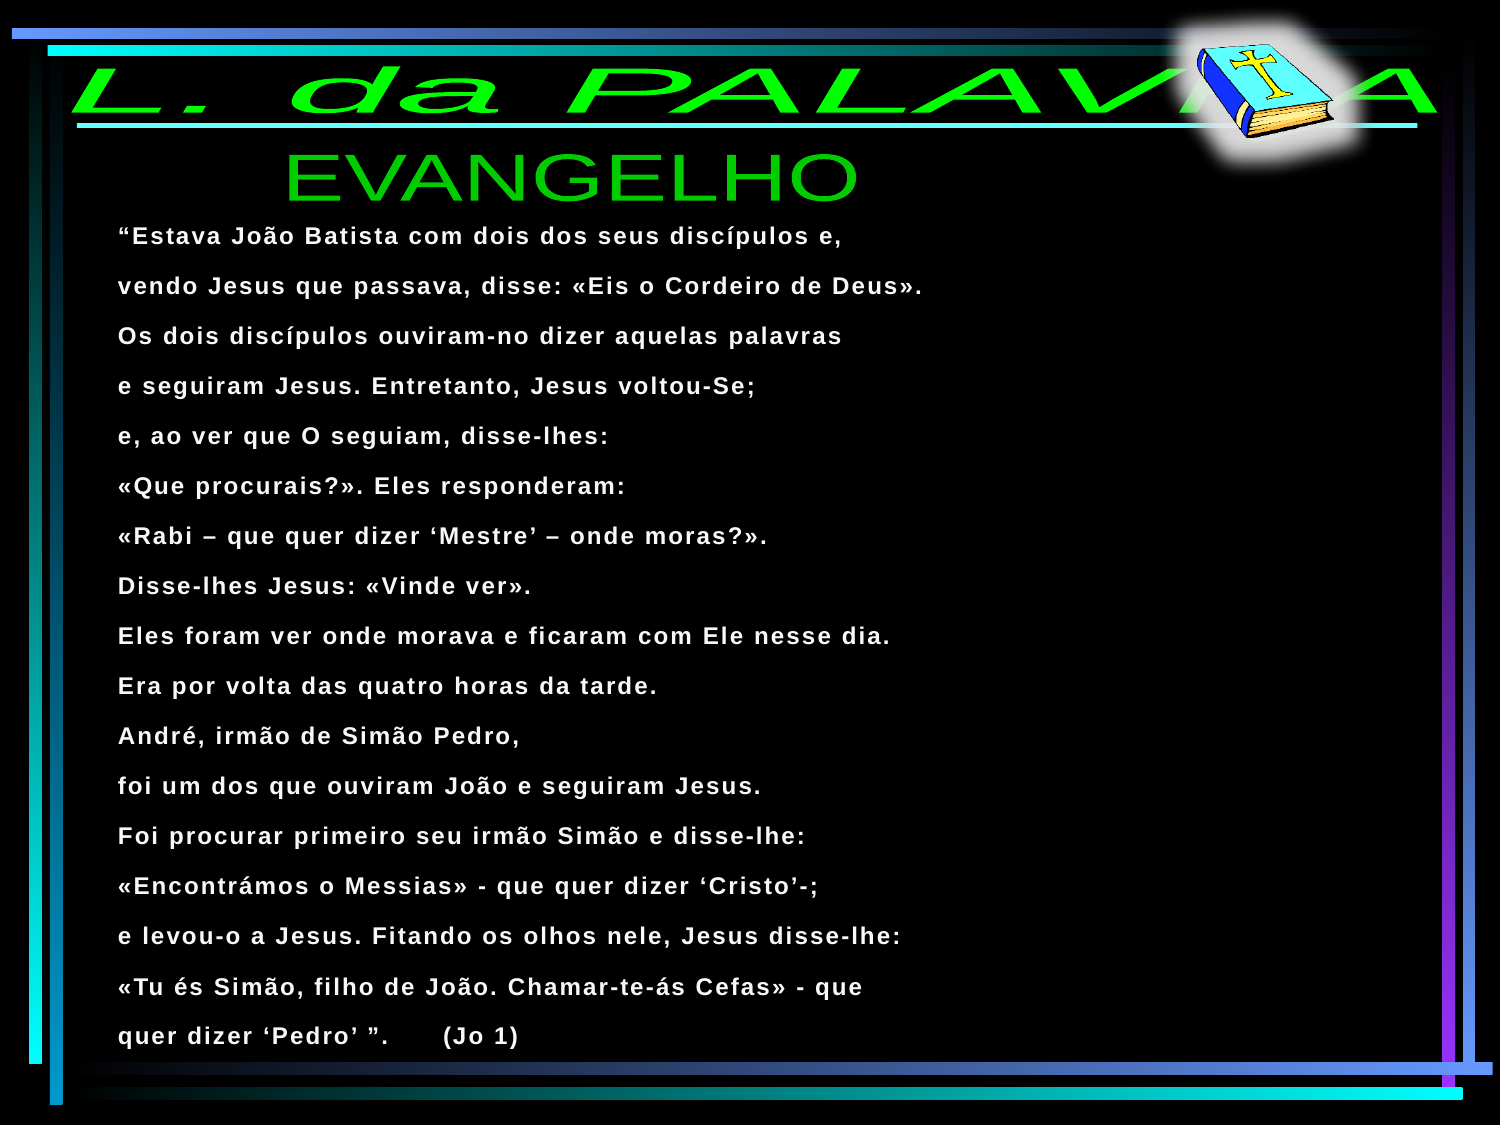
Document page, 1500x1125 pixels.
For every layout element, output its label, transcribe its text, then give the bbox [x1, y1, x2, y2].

text_box “Estava João Batista com dois dos seus discípulos e, vendo Jesus que passava, disse: «Eis o Cordeiro de Deus». Os dois discípulos ouviram-no dizer aquelas palavras e seguiram Jesus. Entretanto, Jesus voltou-Se; e, ao ver que O seguiam, disse-lhes: «Que procurais?». Eles responderam: «Rabi – que quer dizer ‘Mestre’ – onde moras?». Disse-lhes Jesus: «Vinde ver». Eles foram ver onde morava e ficaram com Ele nesse dia. Era por volta das quatro horas da tarde. André, irmão de Simão Pedro, foi um dos que ouviram João e seguiram Jesus. Foi procurar primeiro seu irmão Simão e disse-lhe: «Encontrámos o Messias» - que quer dizer ‘Cristo’-; e levou-o a Jesus. Fitando os olhos nele, Jesus disse-lhe: «Tu és Simão, filho de João. Chamar-te-ás Cefas» - que quer dizer ‘Pedro’ ”. (Jo 1) [103, 208, 1447, 1074]
picture [1197, 42, 1336, 138]
